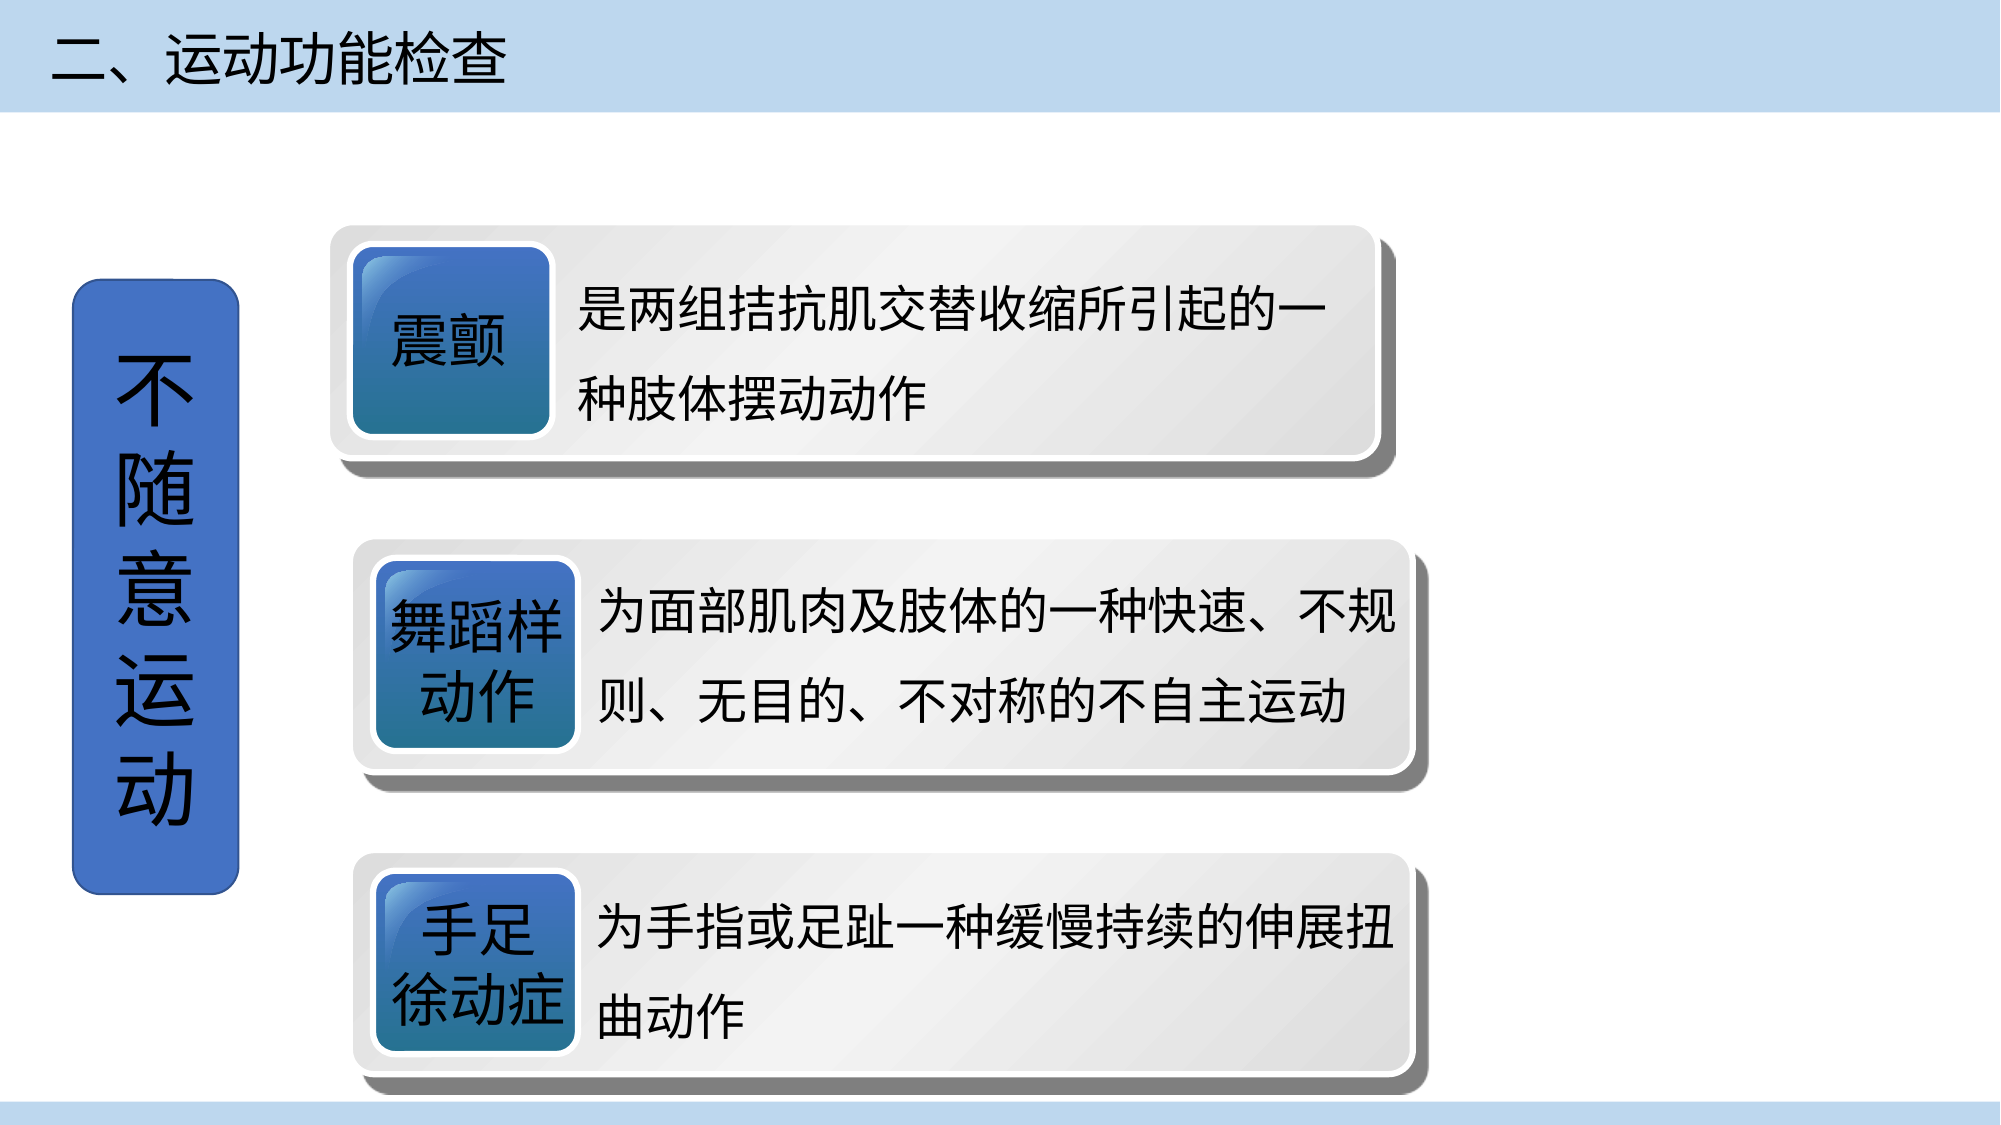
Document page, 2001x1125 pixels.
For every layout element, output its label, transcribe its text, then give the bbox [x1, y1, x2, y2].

text_box 二、运动功能检查 [37, 15, 802, 168]
text_box 不 随 意 运 动 [71, 278, 240, 896]
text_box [349, 536, 1448, 773]
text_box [326, 222, 1379, 459]
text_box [349, 850, 1416, 1075]
